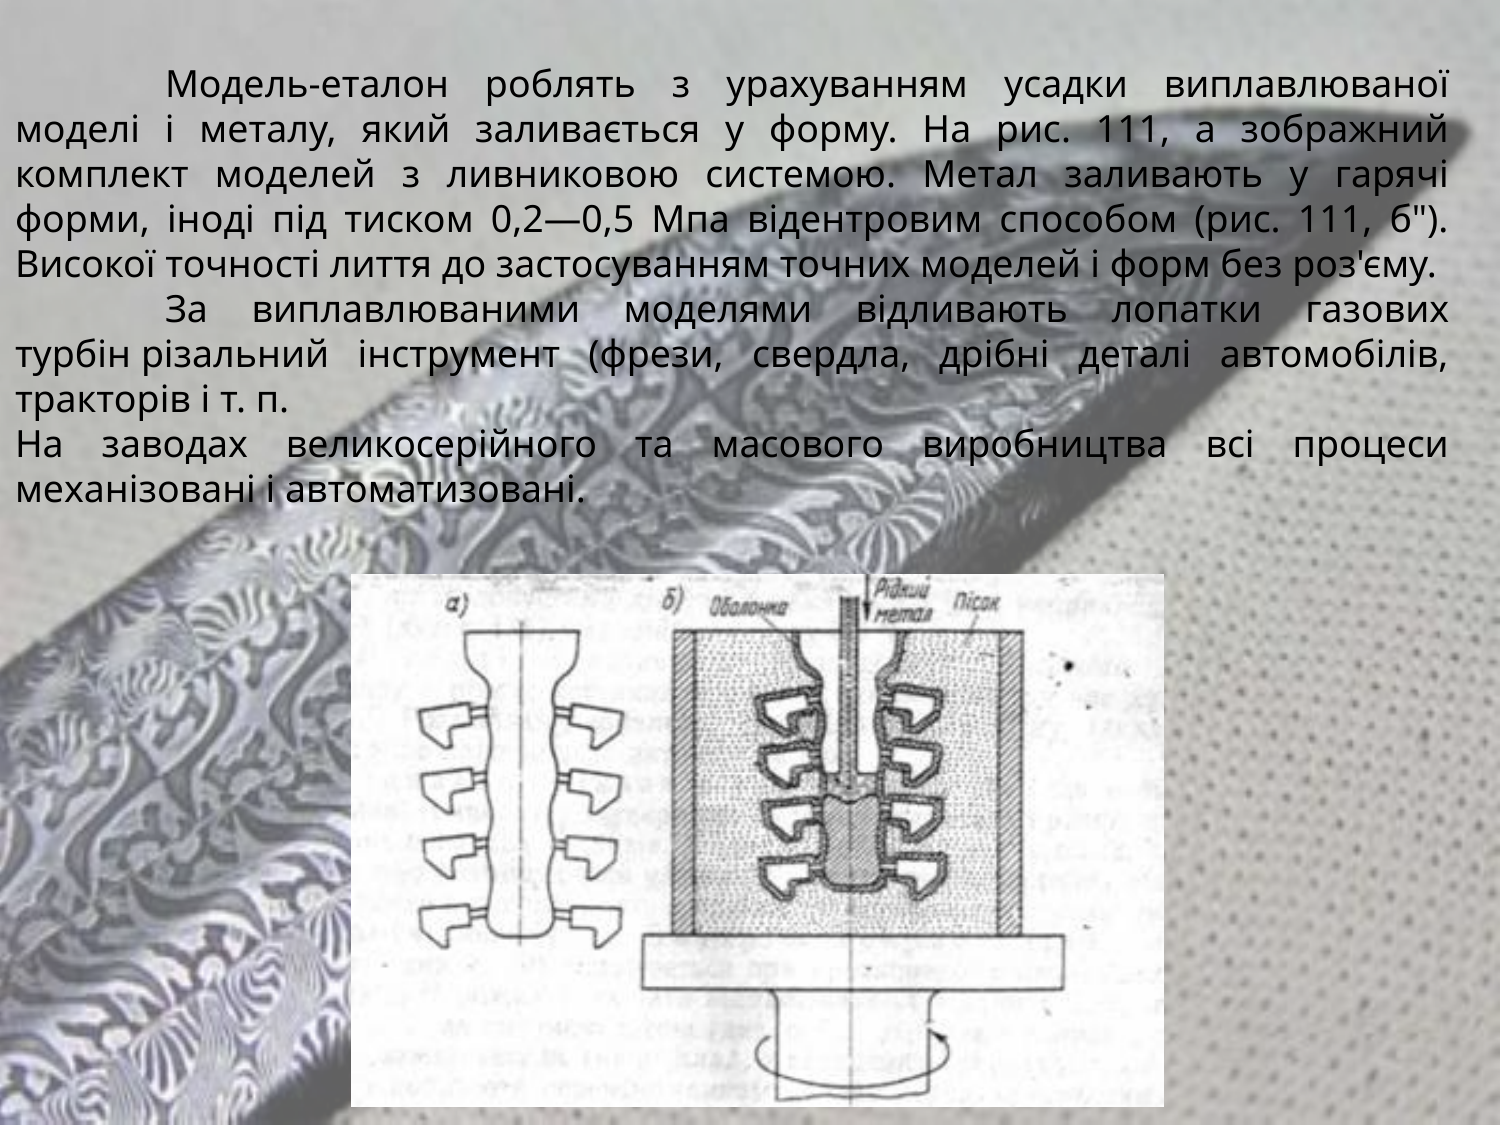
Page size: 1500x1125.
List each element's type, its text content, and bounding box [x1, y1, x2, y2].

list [351, 573, 1164, 1107]
text_box Модель-еталон роблять з урахуванням усадки виплавлюваної моделі і металу, який заливається у форму. На рис. 111, а зображний комплект моделей з ливниковою системою. Метал заливають у гарячі форми, іноді під тиском 0,2—0,5 Мпа відентровим способом (рис. 111, б"). Високої точності лиття до застосуванням точних моделей і форм без роз'єму. За виплавлюваними моделями відливають лопатки газових турбін різальний інструмент (фрези, свердла, дрібні деталі автомобілів, тракторів і т. п. На заводах великосерійного та масового виробництва всі процеси механізовані і автоматизовані. [0, 52, 1465, 518]
